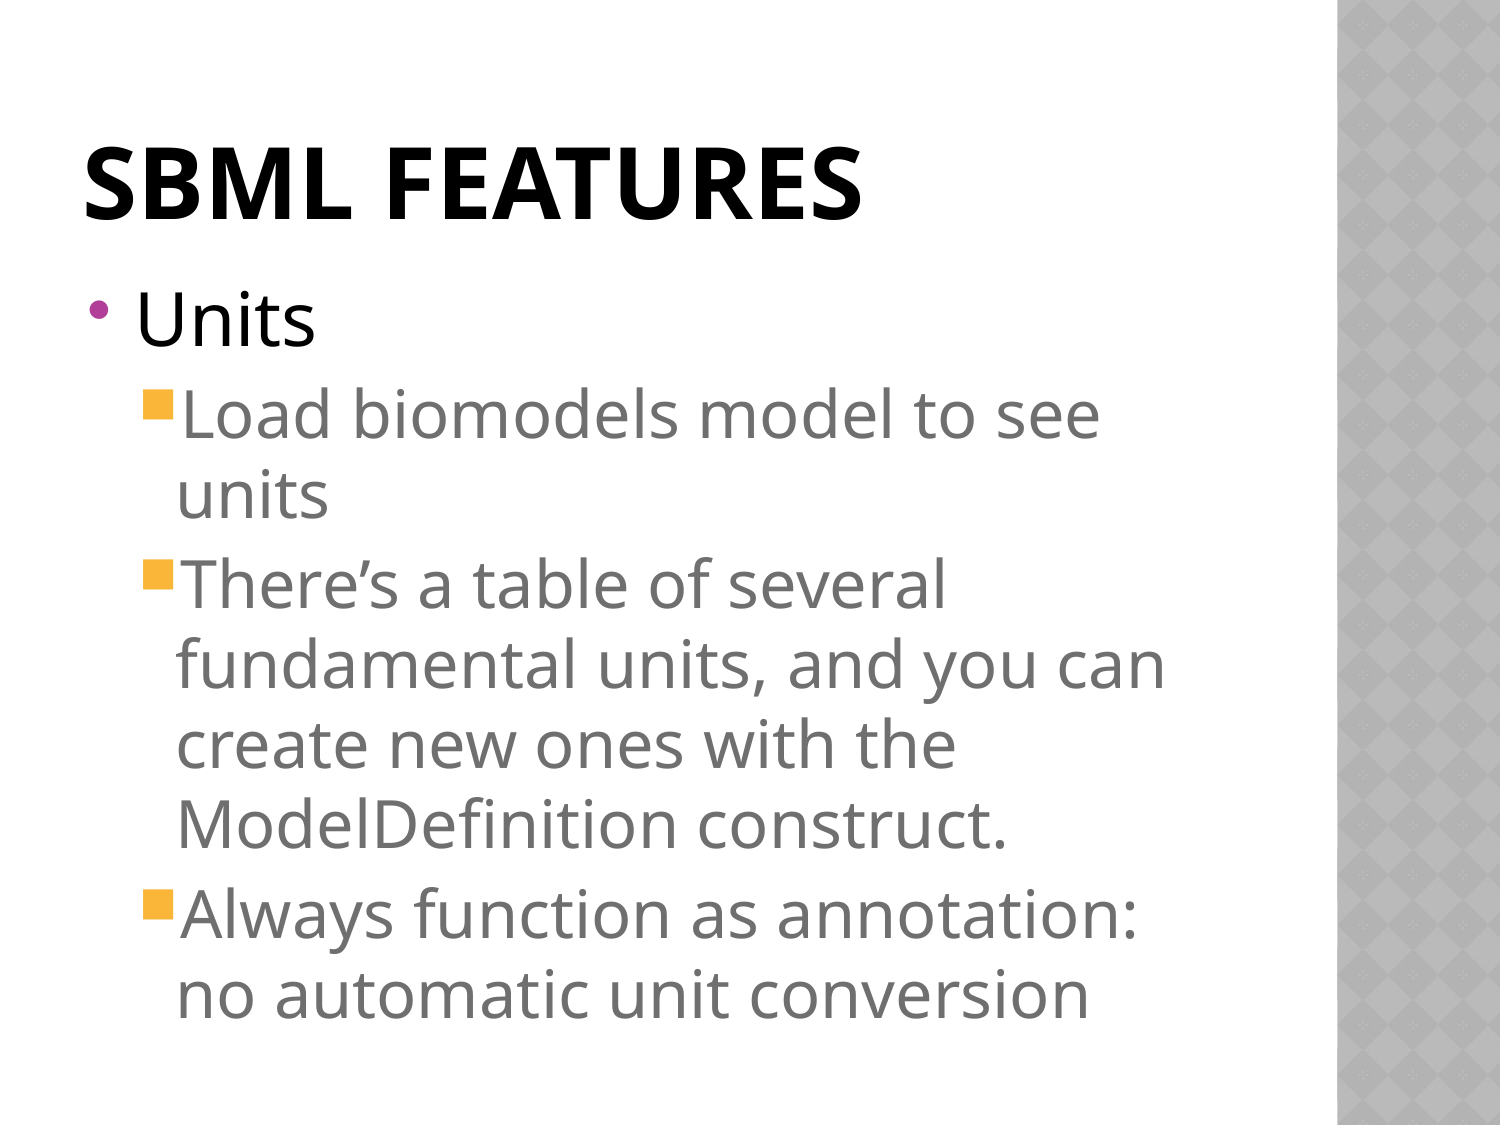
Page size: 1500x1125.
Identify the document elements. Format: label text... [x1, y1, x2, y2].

title SBML Features [75, 52, 1263, 240]
list Units Load biomodels model to see units There’s a table of several fundamental units, and you can create new ones with the ModelDefinition construct. Always function as annotation: no automatic unit conversion [75, 264, 1263, 1059]
